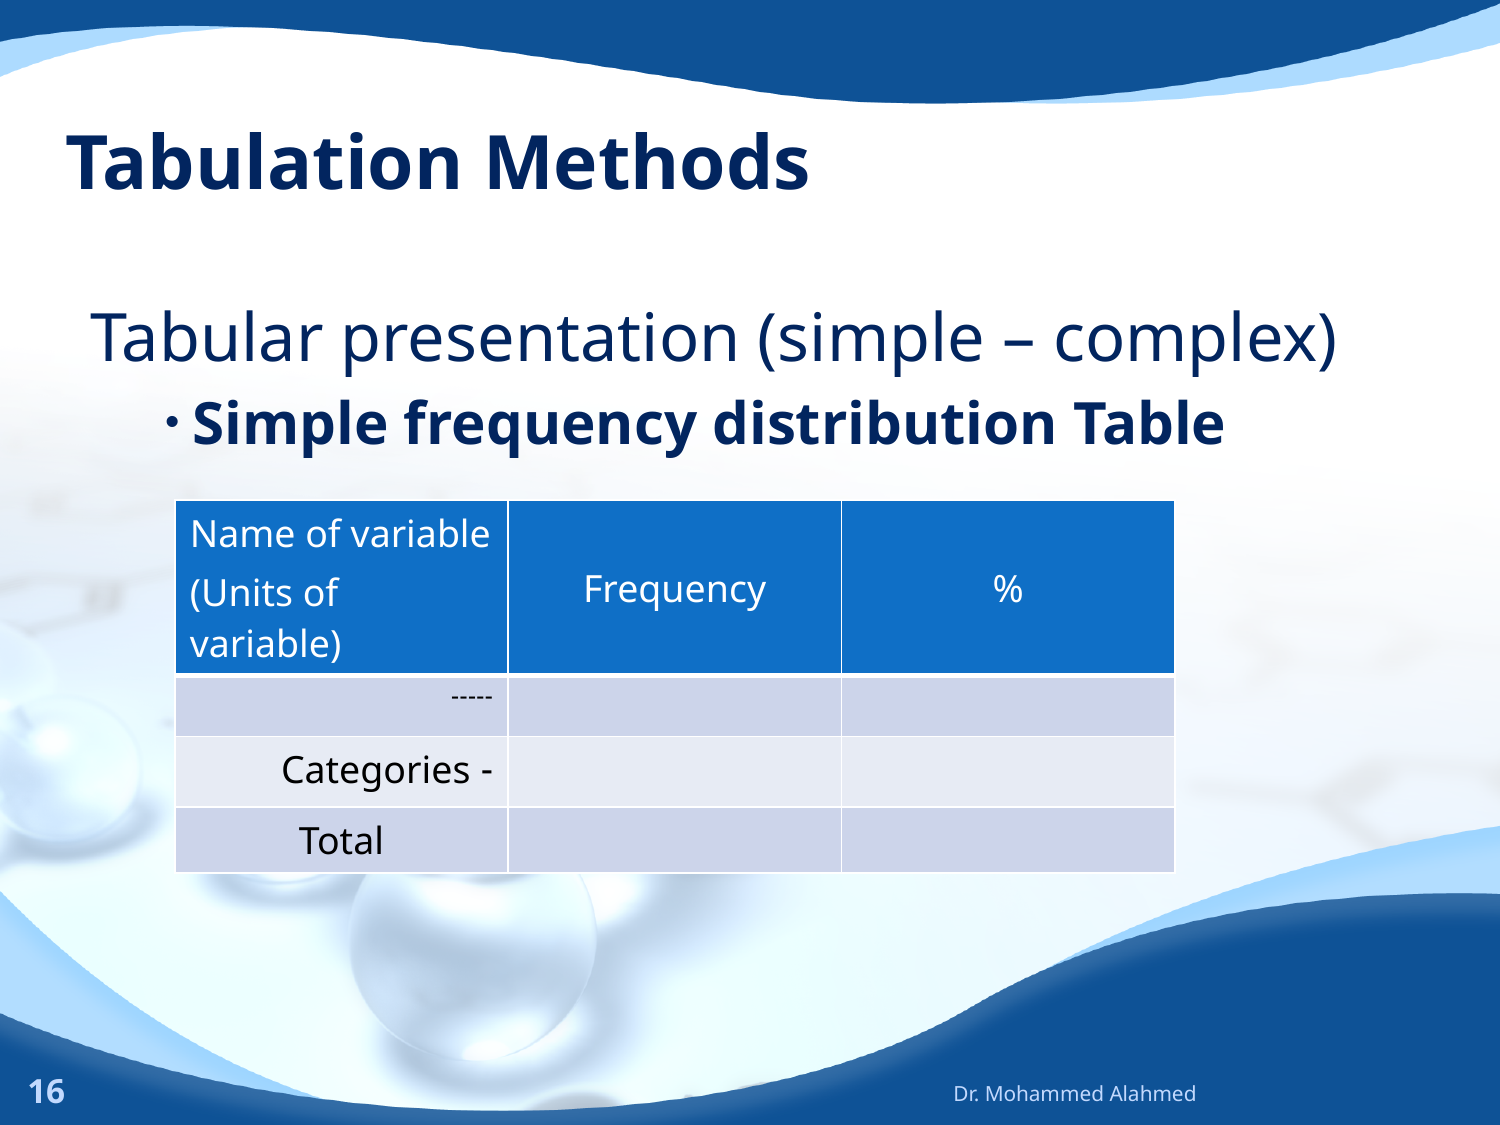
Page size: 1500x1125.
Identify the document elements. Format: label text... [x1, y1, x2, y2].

slide_number 16 [12, 1062, 363, 1123]
table_cell [842, 737, 1174, 806]
table_header Name of variable (Units of variable) [176, 501, 507, 673]
picture [0, 0, 1500, 1125]
table_cell [509, 678, 841, 736]
table_cell - Categories [176, 737, 507, 806]
table_header % [842, 501, 1174, 673]
table_cell [509, 737, 841, 806]
table_cell [842, 678, 1174, 736]
table_cell Total [176, 808, 507, 872]
table_cell [509, 808, 841, 872]
title Tabulation Methods [50, 107, 1400, 213]
table_cell [842, 808, 1174, 872]
table_header Frequency [509, 501, 841, 673]
table_cell ----- [176, 678, 507, 736]
list Tabular presentation (simple – complex) Simple frequency distribution Table [75, 287, 1425, 1005]
footer Dr. Mohammed Alahmed [837, 1073, 1313, 1125]
